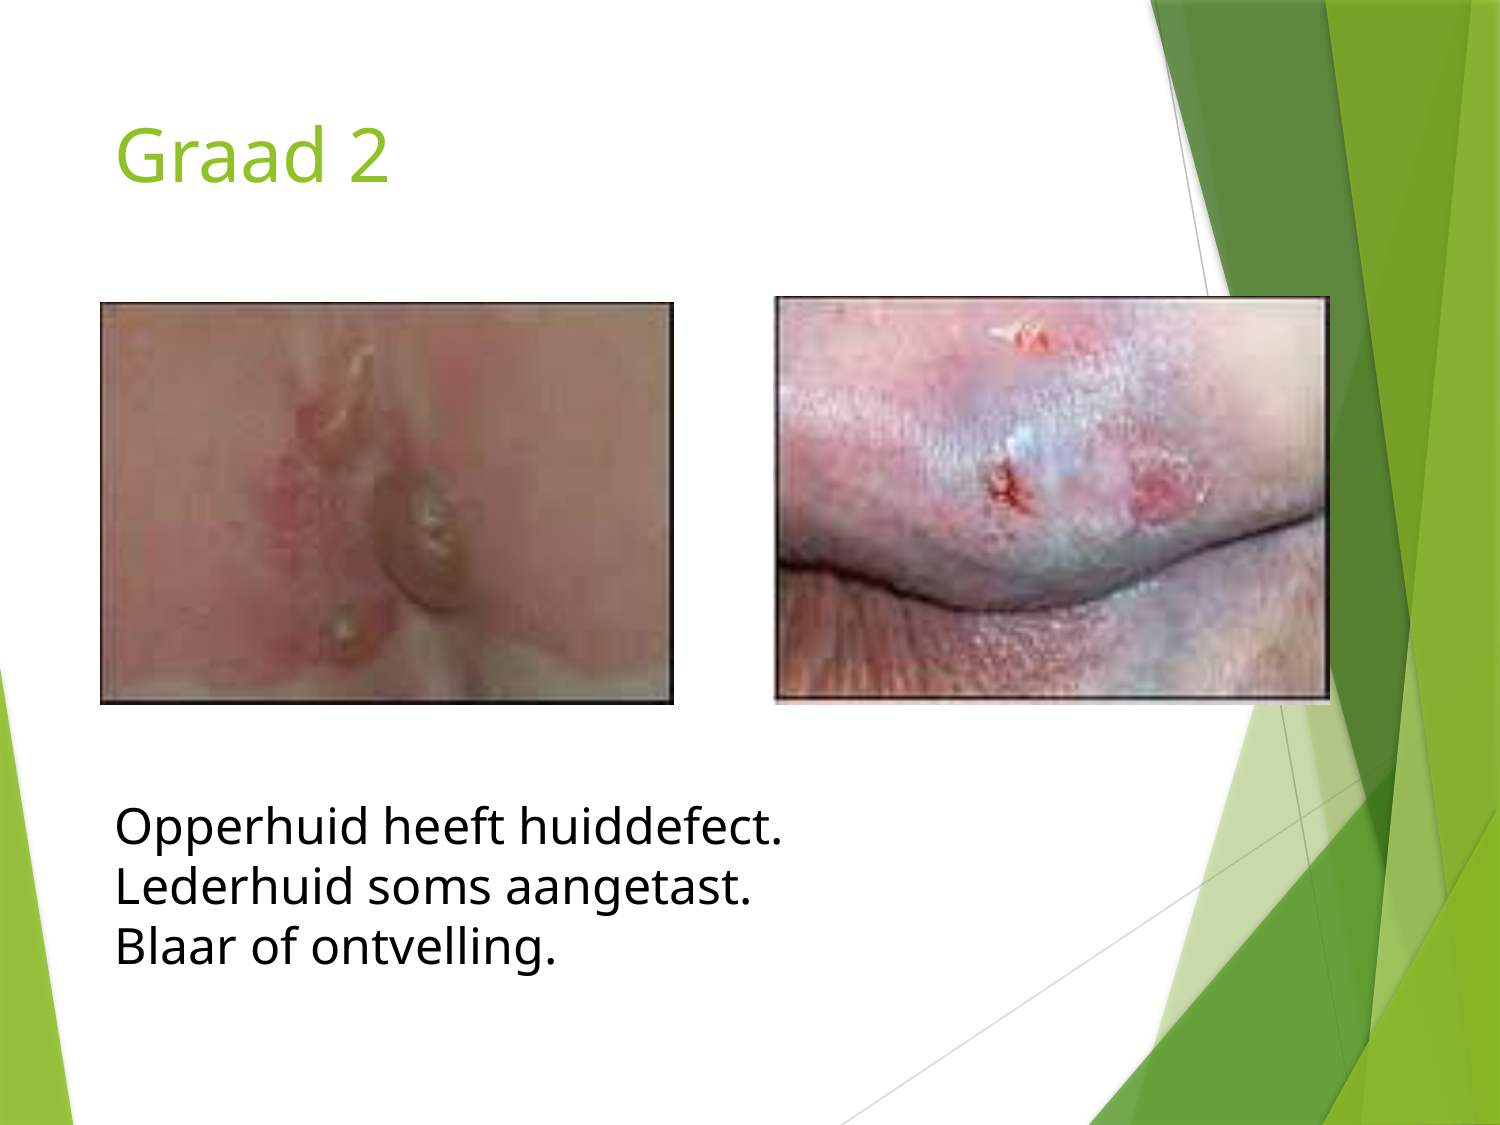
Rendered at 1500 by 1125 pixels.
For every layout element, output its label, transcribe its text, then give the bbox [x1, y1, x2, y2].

title Graad 2 [99, 99, 1142, 317]
text_box Opperhuid heeft huiddefect. Lederhuid soms aangetast. Blaar of ontvelling. [100, 786, 1400, 982]
picture [773, 295, 1330, 705]
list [99, 302, 675, 705]
